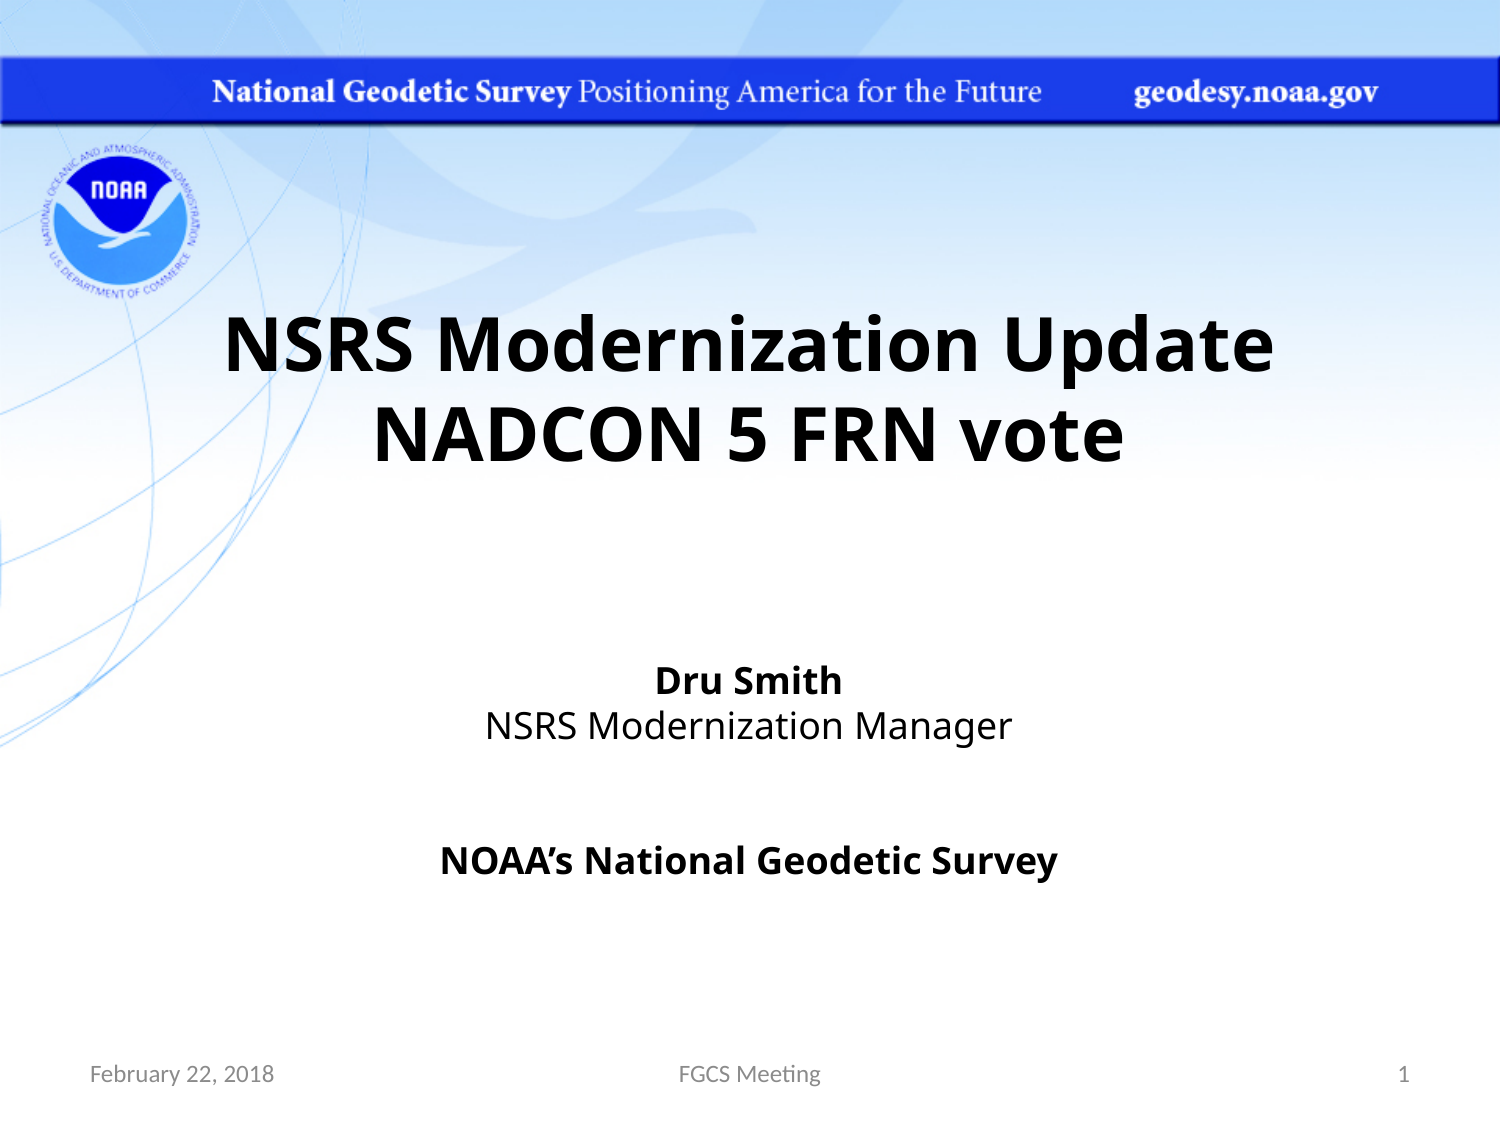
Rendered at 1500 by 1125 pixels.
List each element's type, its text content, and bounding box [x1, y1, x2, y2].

footer FGCS Meeting [512, 1042, 988, 1103]
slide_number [75, 1042, 425, 1103]
slide_number 1 [1074, 1042, 1425, 1103]
picture [0, 0, 1500, 1125]
text_box NSRS Modernization Update NADCON 5 FRN vote Dru Smith NSRS Modernization Manager NOAA’s National Geodetic Survey [76, 313, 1422, 910]
